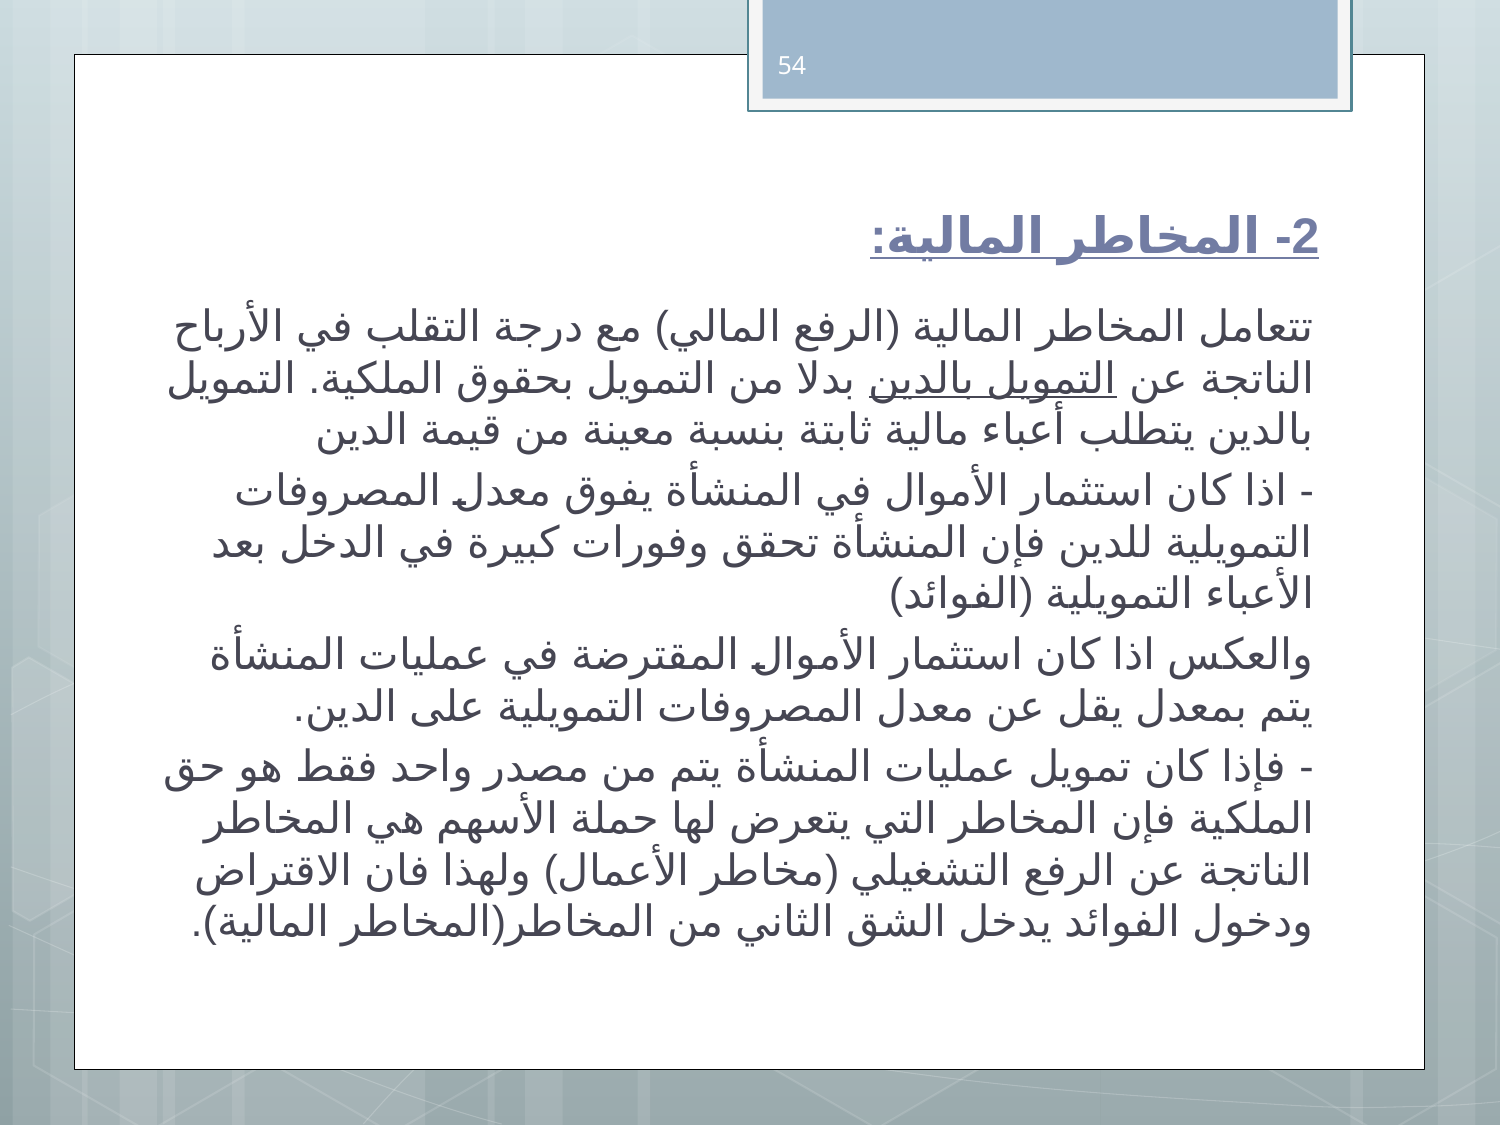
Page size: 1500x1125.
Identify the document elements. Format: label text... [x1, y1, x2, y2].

title 2- المخاطر المالية: [182, 172, 1335, 272]
list تتعامل المخاطر المالية (الرفع المالي) مع درجة التقلب في الأرباح الناتجة عن التمويل بالدين بدلا من التمويل بحقوق الملكية. التمويل بالدين يتطلب أعباء مالية ثابتة بنسبة معينة من قيمة الدين - اذا كان استثمار الأموال في المنشأة يفوق معدل المصروفات التمويلية للدين فإن المنشأة تحقق وفورات كبيرة في الدخل بعد الأعباء التمويلية (الفوائد) والعكس اذا كان استثمار الأموال المقترضة في عمليات المنشأة يتم بمعدل يقل عن معدل المصروفات التمويلية على الدين. - فإذا كان تمويل عمليات المنشأة يتم من مصدر واحد فقط هو حق الملكية فإن المخاطر التي يتعرض لها حملة الأسهم هي المخاطر الناتجة عن الرفع التشغيلي (مخاطر الأعمال) ولهذا فان الاقتراض ودخول الفوائد يدخل الشق الثاني من المخاطر(المخاطر المالية). [135, 290, 1340, 988]
slide_number 54 [762, 36, 982, 97]
